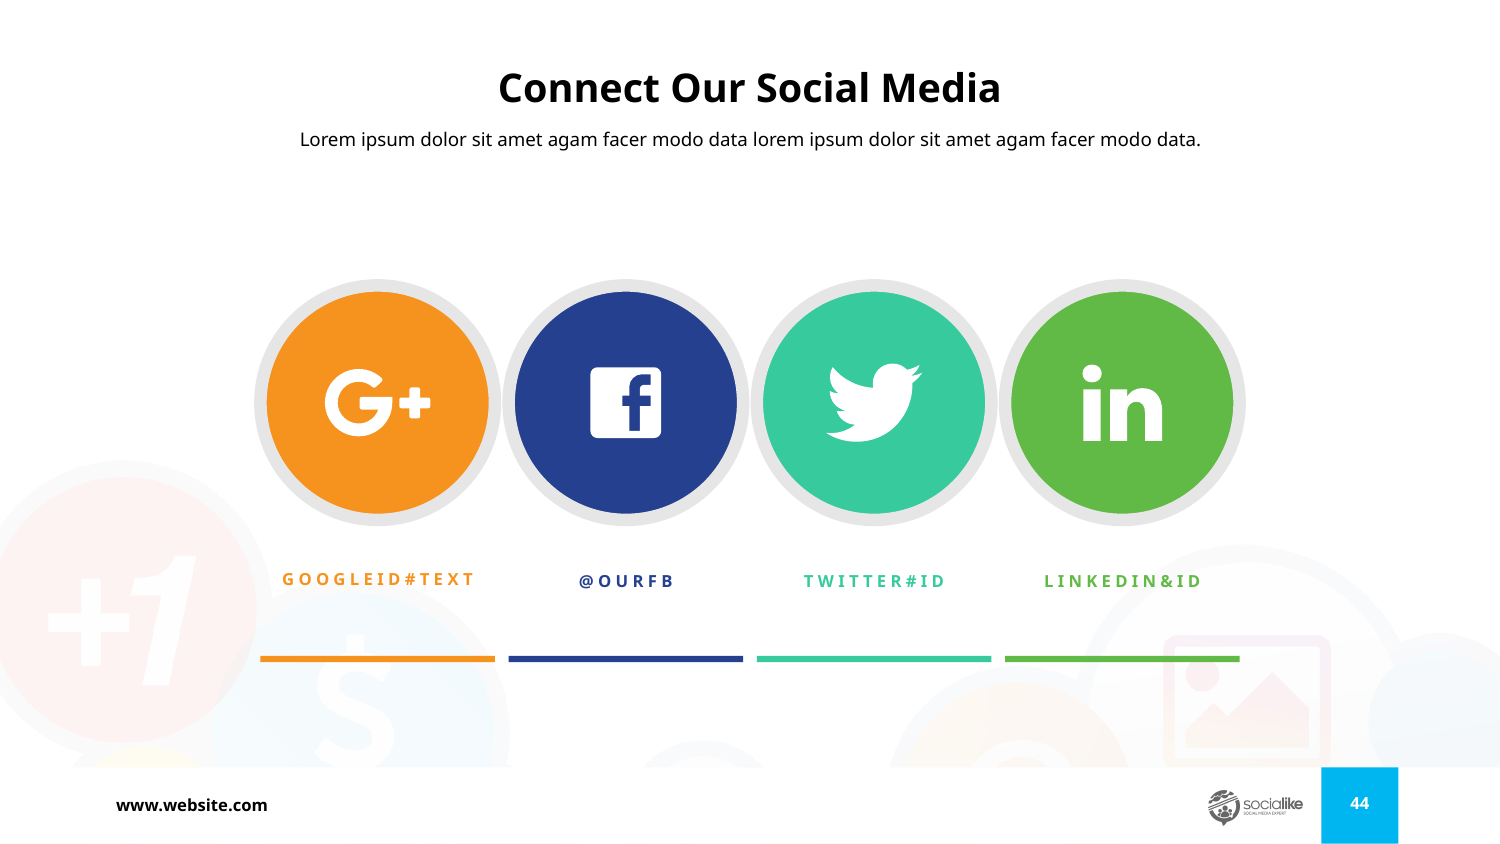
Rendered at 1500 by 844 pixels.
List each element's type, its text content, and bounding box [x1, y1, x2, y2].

text_box [825, 363, 923, 442]
text_box [260, 285, 495, 520]
text_box [756, 655, 992, 663]
text_box [1082, 364, 1102, 383]
text_box @ O U R F B [543, 567, 709, 594]
text_box T W I T T E R # I D [791, 567, 957, 594]
list Lorem ipsum dolor sit amet agam facer modo data lorem ipsum dolor sit amet agam facer modo data. [103, 120, 1397, 160]
text_box [260, 655, 495, 663]
text_box [508, 655, 744, 663]
slide_number ‹#› [1322, 782, 1397, 827]
text_box [508, 285, 744, 520]
footer www.website.com [104, 785, 373, 824]
text_box [1005, 655, 1240, 663]
text_box L I N K E D I N & I D [1039, 567, 1205, 594]
text_box [1005, 285, 1240, 520]
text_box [1208, 790, 1303, 826]
text_box [756, 285, 992, 520]
text_box [590, 367, 662, 439]
text_box [399, 387, 431, 419]
text_box G O O G L E I D # T E X T [280, 567, 475, 590]
text_box [1083, 389, 1101, 441]
text_box [1110, 388, 1163, 441]
text_box [324, 368, 393, 437]
title Connect Our Social Media [103, 59, 1397, 120]
